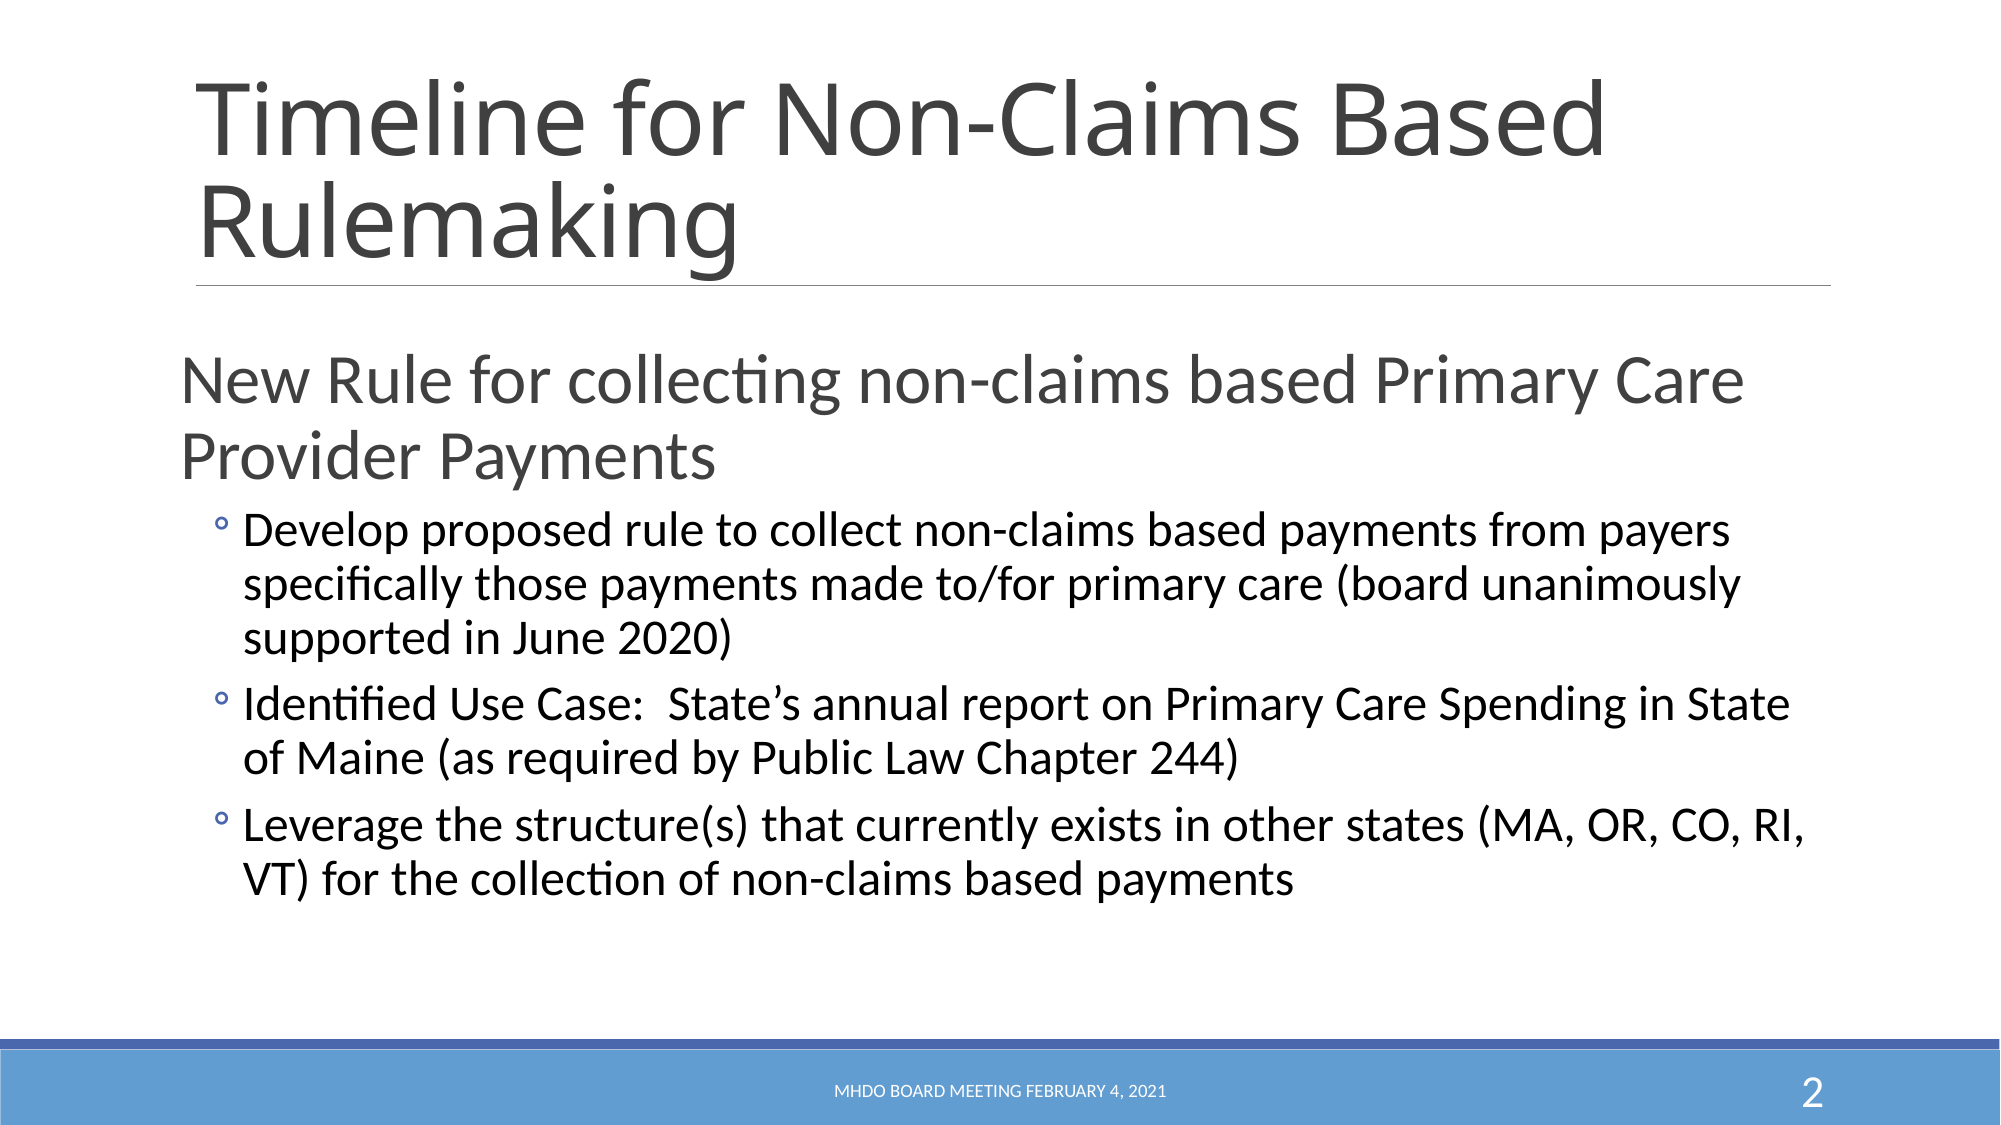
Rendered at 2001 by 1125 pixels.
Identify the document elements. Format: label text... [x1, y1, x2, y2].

title Timeline for Non-Claims Based Rulemaking [180, 47, 1840, 285]
footer MHDO Board Meeting February 4, 2021 [604, 1059, 1396, 1120]
list New Rule for collecting non-claims based Primary Care Provider Payments Develop proposed rule to collect non-claims based payments from payers specifically those payments made to/for primary care (board unanimously supported in June 2020) Identified Use Case: State’s annual report on Primary Care Spending in State of Maine (as required by Public Law Chapter 244) Leverage the structure(s) that currently exists in other states (MA, OR, CO, RI, VT) for the collection of non-claims based payments [180, 334, 1840, 963]
slide_number 2 [1624, 1059, 1840, 1120]
